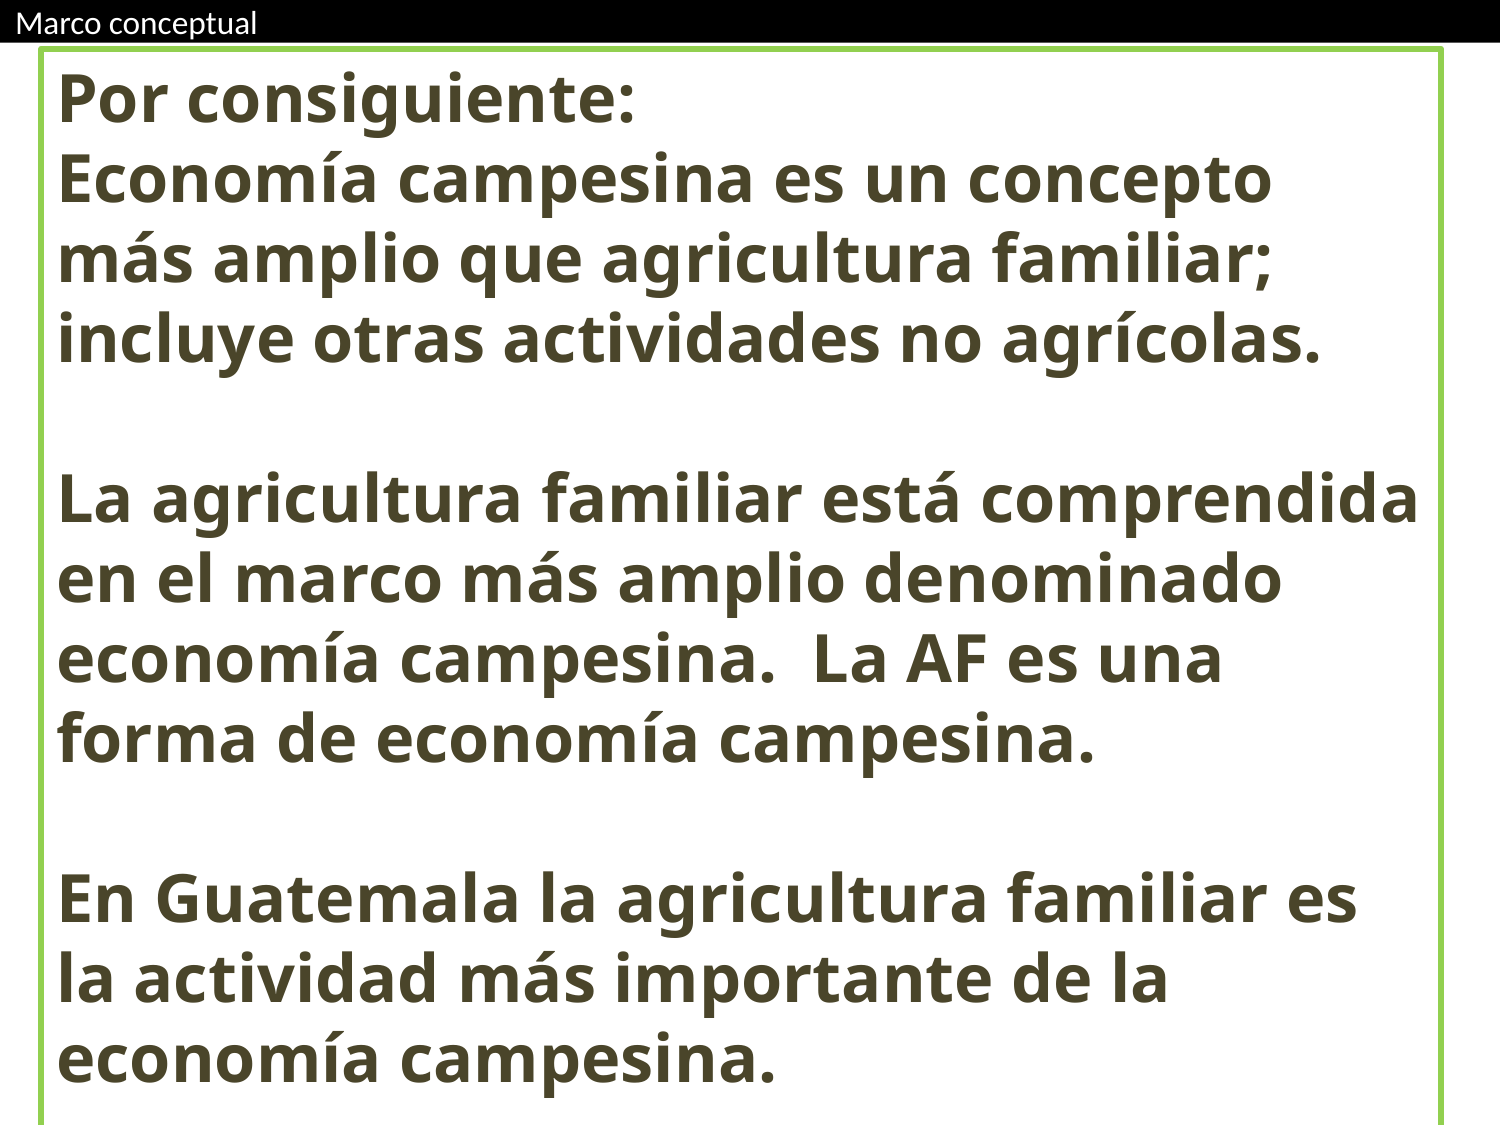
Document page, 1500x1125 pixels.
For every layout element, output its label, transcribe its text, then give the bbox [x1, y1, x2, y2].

text_box Por consiguiente: Economía campesina es un concepto más amplio que agricultura familiar; incluye otras actividades no agrícolas. La agricultura familiar está comprendida en el marco más amplio denominado economía campesina. La AF es una forma de economía campesina. En Guatemala la agricultura familiar es la actividad más importante de la economía campesina. [41, 48, 1441, 999]
text_box [0, 999, 1500, 1125]
text_box Marco conceptual [0, 0, 1500, 43]
